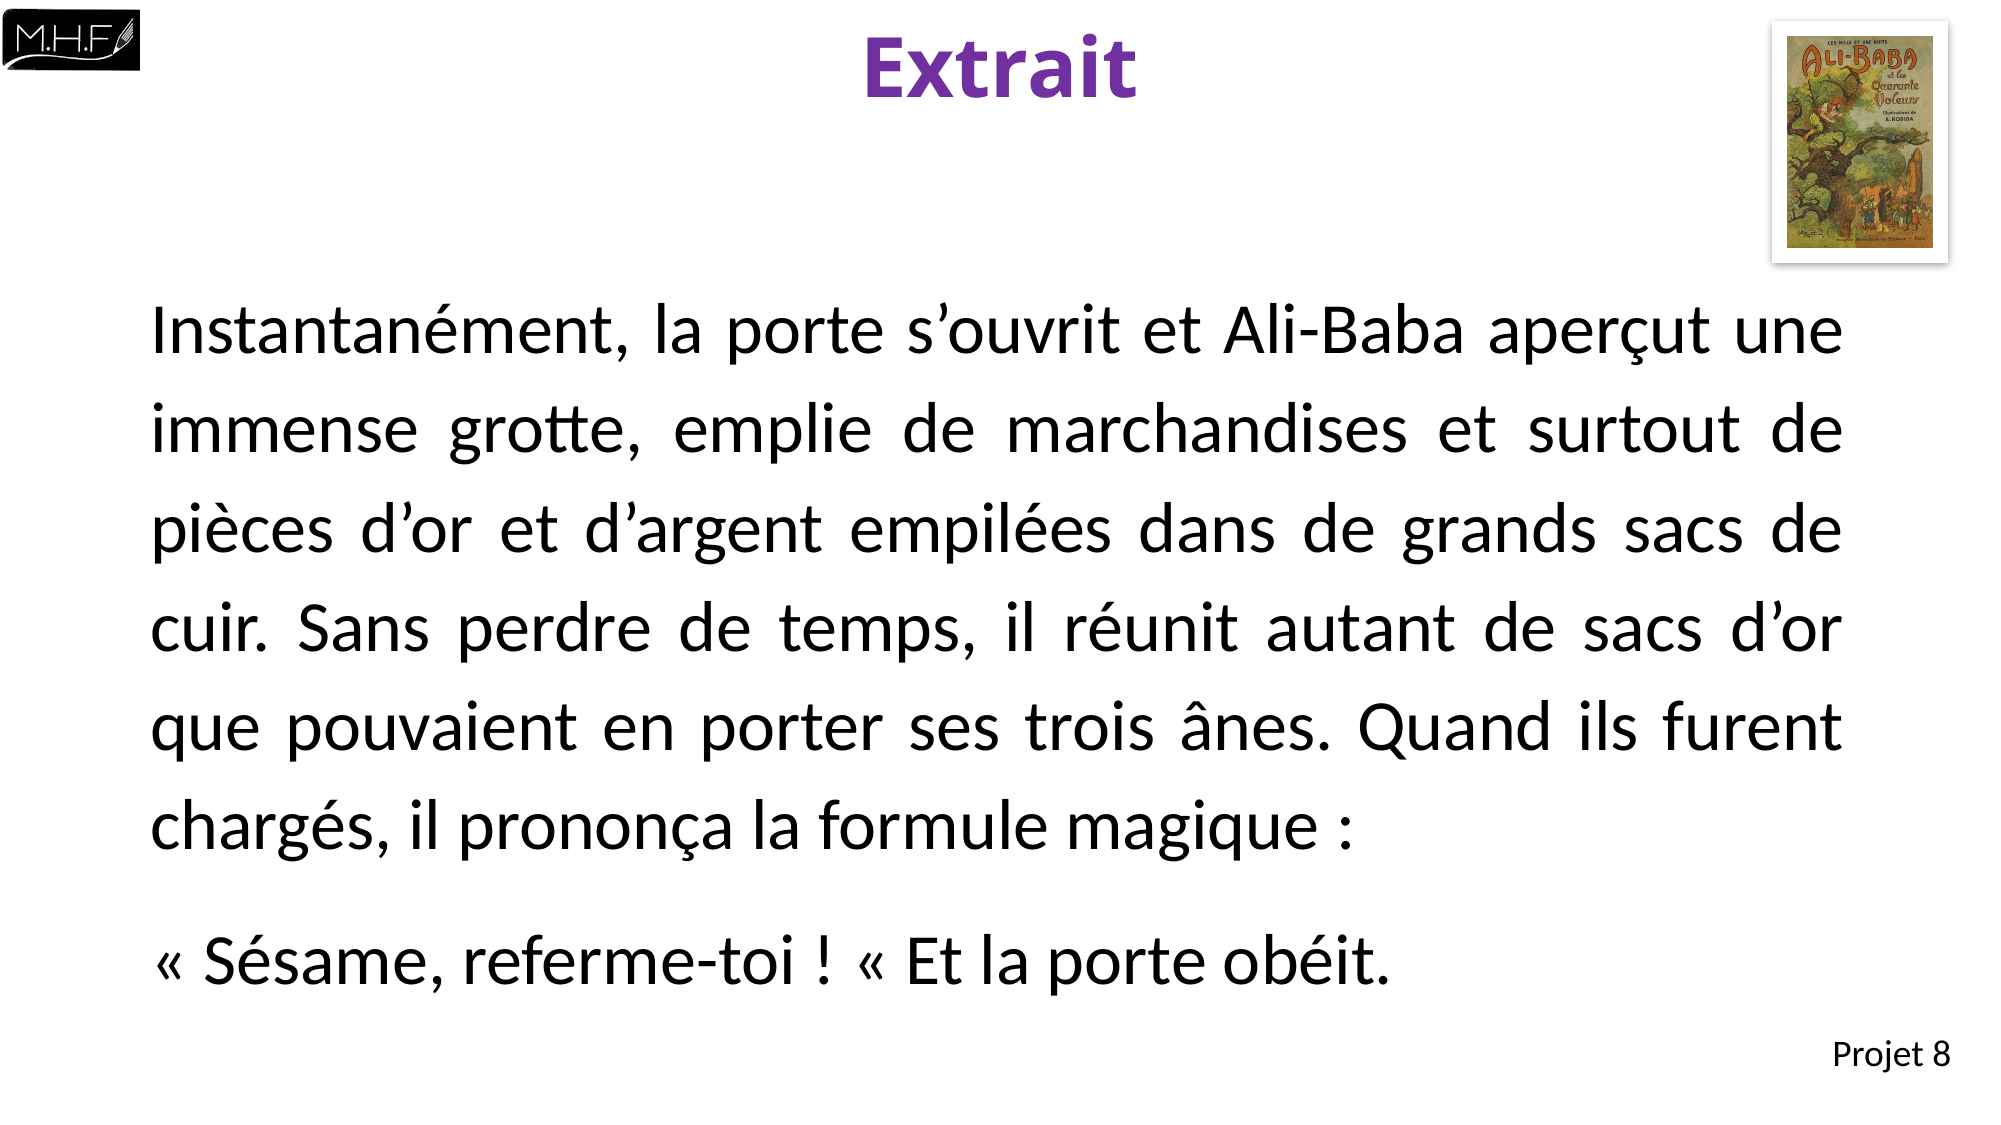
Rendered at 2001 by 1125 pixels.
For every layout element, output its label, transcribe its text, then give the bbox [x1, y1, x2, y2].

picture [1786, 35, 1934, 248]
picture [0, 7, 140, 74]
list Instantanément, la porte s’ouvrit et Ali-Baba aperçut une immense grotte, emplie de marchandises et surtout de pièces d’or et d’argent empilées dans de grands sacs de cuir. Sans perdre de temps, il réunit autant de sacs d’or que pouvaient en porter ses trois ânes. Quand ils furent chargés, il prononça la formule magique : « Sésame, referme-toi ! « Et la porte obéit. [135, 261, 1861, 1090]
text_box Projet 8 [1861, 1021, 1967, 1082]
title Extrait [675, 29, 1325, 112]
